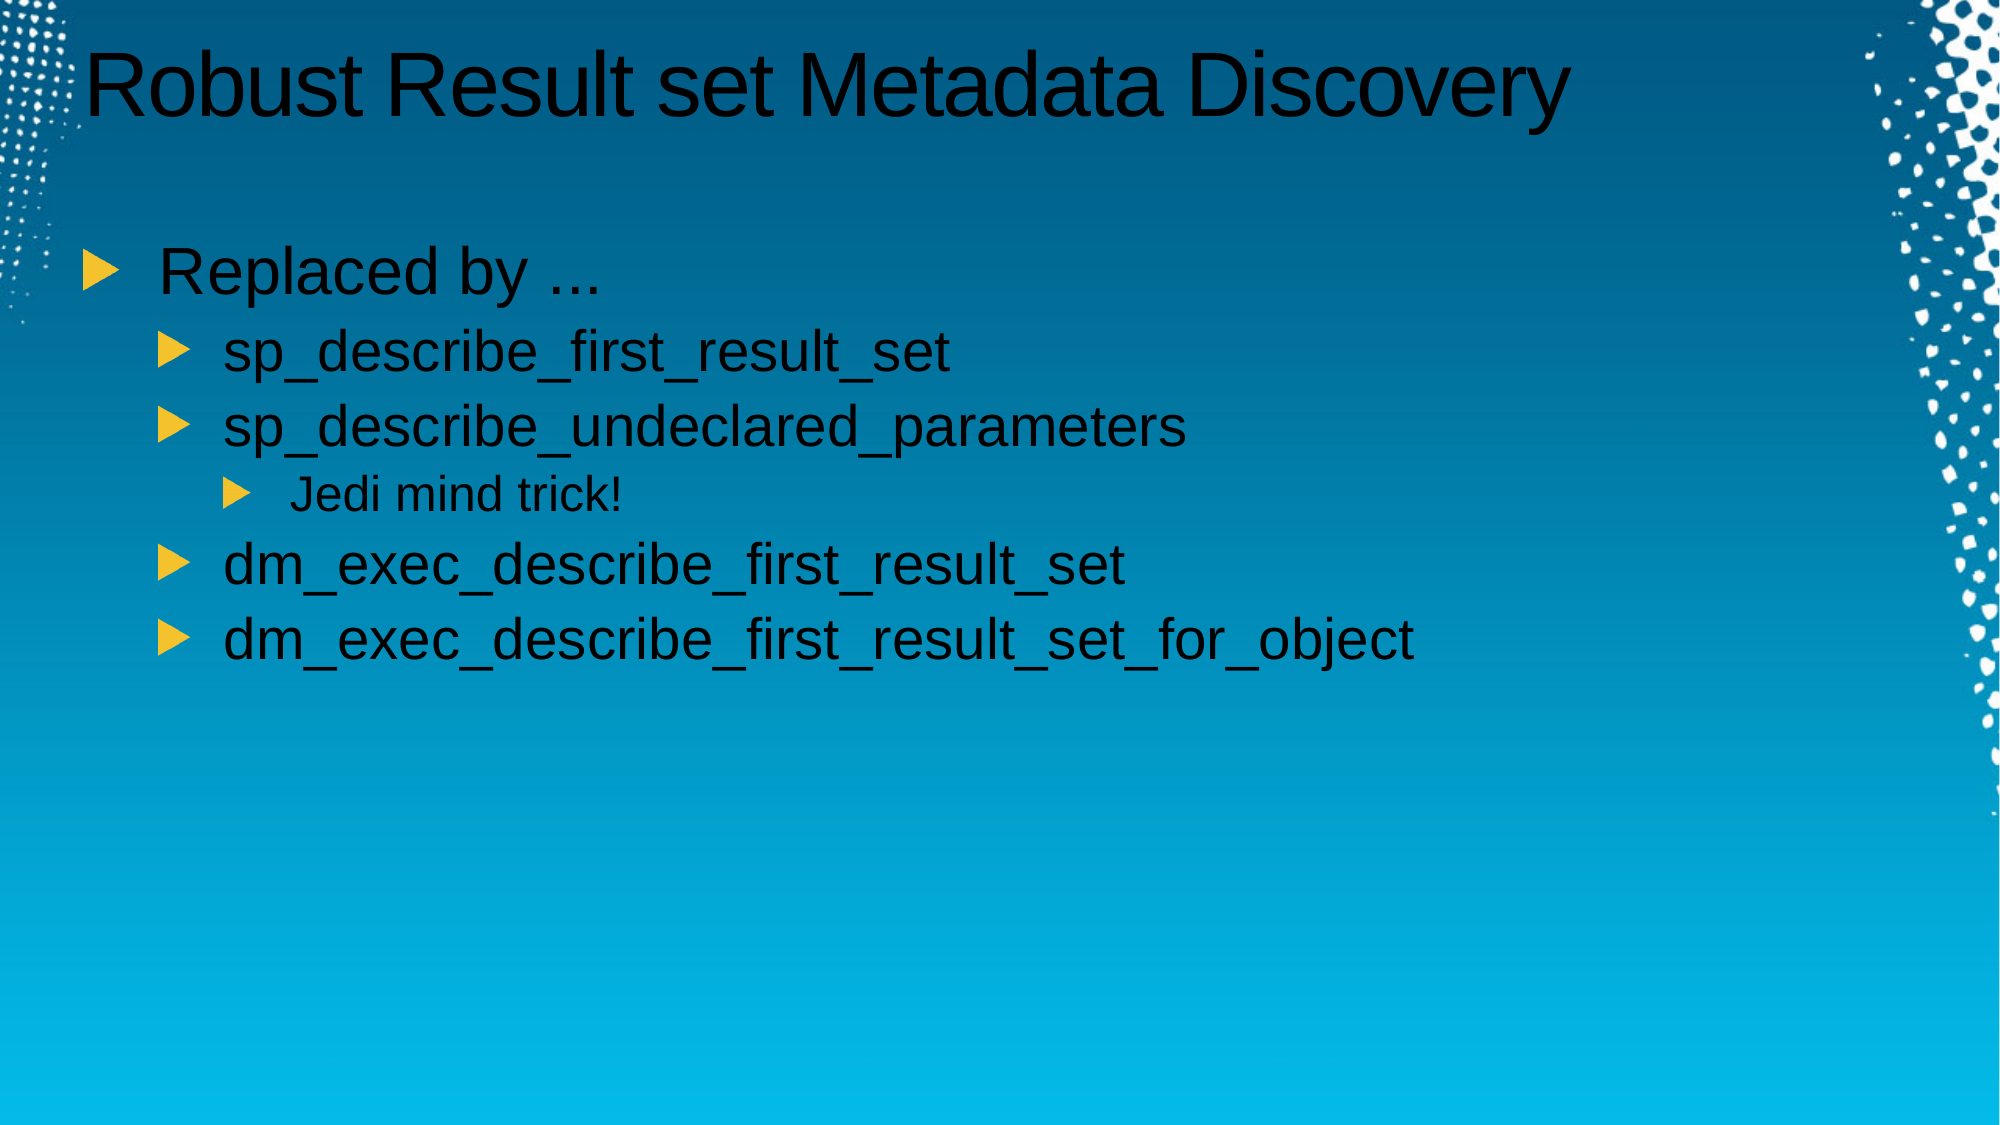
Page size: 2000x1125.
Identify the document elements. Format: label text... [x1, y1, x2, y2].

picture [1972, 570, 1986, 583]
picture [18, 13, 26, 19]
picture [1978, 517, 1987, 527]
title Robust Result set Metadata Discovery [83, 37, 1917, 138]
picture [1955, 557, 1965, 573]
picture [1983, 404, 1992, 414]
picture [24, 72, 32, 79]
picture [11, 55, 21, 64]
picture [1963, 335, 1972, 344]
picture [1963, 589, 1976, 607]
picture [1992, 438, 2000, 448]
picture [58, 32, 66, 41]
picture [1922, 200, 1934, 207]
picture [1921, 0, 1934, 8]
picture [1957, 187, 1971, 200]
picture [1946, 525, 1956, 533]
picture [1919, 367, 1930, 378]
picture [1898, 188, 1912, 198]
list Replaced by ... sp_describe_first_result_set sp_describe_undeclared_parameters Jedi mind trick! dm_exec_describe_first_result_set dm_exec_describe_first_result_set_for_object [83, 237, 1917, 766]
picture [1930, 291, 1941, 297]
picture [41, 59, 48, 67]
picture [1970, 426, 1980, 436]
picture [1993, 321, 2000, 339]
picture [1935, 379, 1948, 391]
picture [1926, 344, 1939, 358]
picture [1942, 465, 1958, 483]
picture [1925, 141, 1935, 155]
picture [1935, 431, 1946, 449]
picture [54, 76, 60, 83]
picture [56, 47, 64, 55]
picture [224, 478, 249, 507]
picture [1968, 481, 1978, 492]
picture [1929, 27, 1945, 45]
picture [6, 97, 12, 105]
picture [30, 14, 40, 23]
picture [34, 101, 43, 111]
picture [10, 69, 17, 78]
picture [47, 0, 57, 10]
picture [159, 620, 188, 654]
picture [1935, 0, 2000, 306]
picture [43, 42, 49, 53]
picture [33, 0, 42, 10]
picture [1958, 445, 1968, 460]
picture [1952, 502, 1967, 516]
picture [1991, 637, 2000, 652]
picture [1963, 535, 1977, 550]
picture [1979, 657, 1995, 676]
picture [84, 250, 117, 289]
picture [1941, 324, 1952, 332]
picture [26, 57, 34, 68]
picture [1963, 278, 1976, 291]
picture [1932, 235, 1943, 241]
picture [18, 0, 29, 6]
picture [1892, 212, 1902, 216]
picture [1994, 382, 2000, 391]
picture [0, 40, 9, 45]
picture [1920, 257, 1932, 264]
picture [1917, 308, 1929, 326]
picture [28, 42, 36, 53]
picture [16, 22, 23, 34]
picture [13, 41, 25, 49]
picture [0, 155, 5, 163]
picture [1945, 213, 1955, 220]
picture [1973, 368, 1982, 380]
picture [1988, 691, 2000, 709]
picture [159, 332, 188, 366]
picture [1953, 301, 1962, 312]
picture [29, 27, 38, 38]
picture [17, 129, 23, 136]
picture [16, 143, 21, 151]
picture [1889, 152, 1901, 166]
picture [1955, 246, 1965, 256]
picture [45, 16, 55, 24]
picture [1988, 547, 2000, 561]
picture [0, 24, 9, 33]
picture [38, 74, 47, 80]
picture [1950, 359, 1960, 366]
picture [1946, 155, 1961, 167]
picture [1911, 223, 1918, 230]
picture [1980, 460, 1987, 469]
picture [33, 116, 40, 124]
picture [31, 131, 37, 138]
picture [1981, 604, 2000, 620]
picture [1917, 109, 1924, 119]
picture [1995, 582, 2000, 595]
picture [1938, 122, 1950, 133]
picture [33, 88, 42, 97]
picture [1928, 399, 1939, 415]
picture [1969, 625, 1985, 642]
picture [1942, 269, 1953, 276]
picture [1974, 683, 1985, 694]
picture [1948, 413, 1958, 424]
picture [1991, 747, 2000, 765]
picture [159, 407, 188, 441]
picture [1984, 349, 1992, 357]
picture [1914, 164, 1923, 177]
picture [1972, 312, 1985, 322]
picture [159, 545, 188, 579]
picture [1990, 492, 2000, 505]
picture [55, 62, 62, 69]
picture [3, 10, 11, 18]
picture [9, 84, 15, 91]
picture [1935, 177, 1945, 189]
picture [42, 31, 53, 39]
picture [1960, 392, 1970, 403]
picture [1925, 87, 1941, 99]
picture [1982, 714, 1993, 729]
